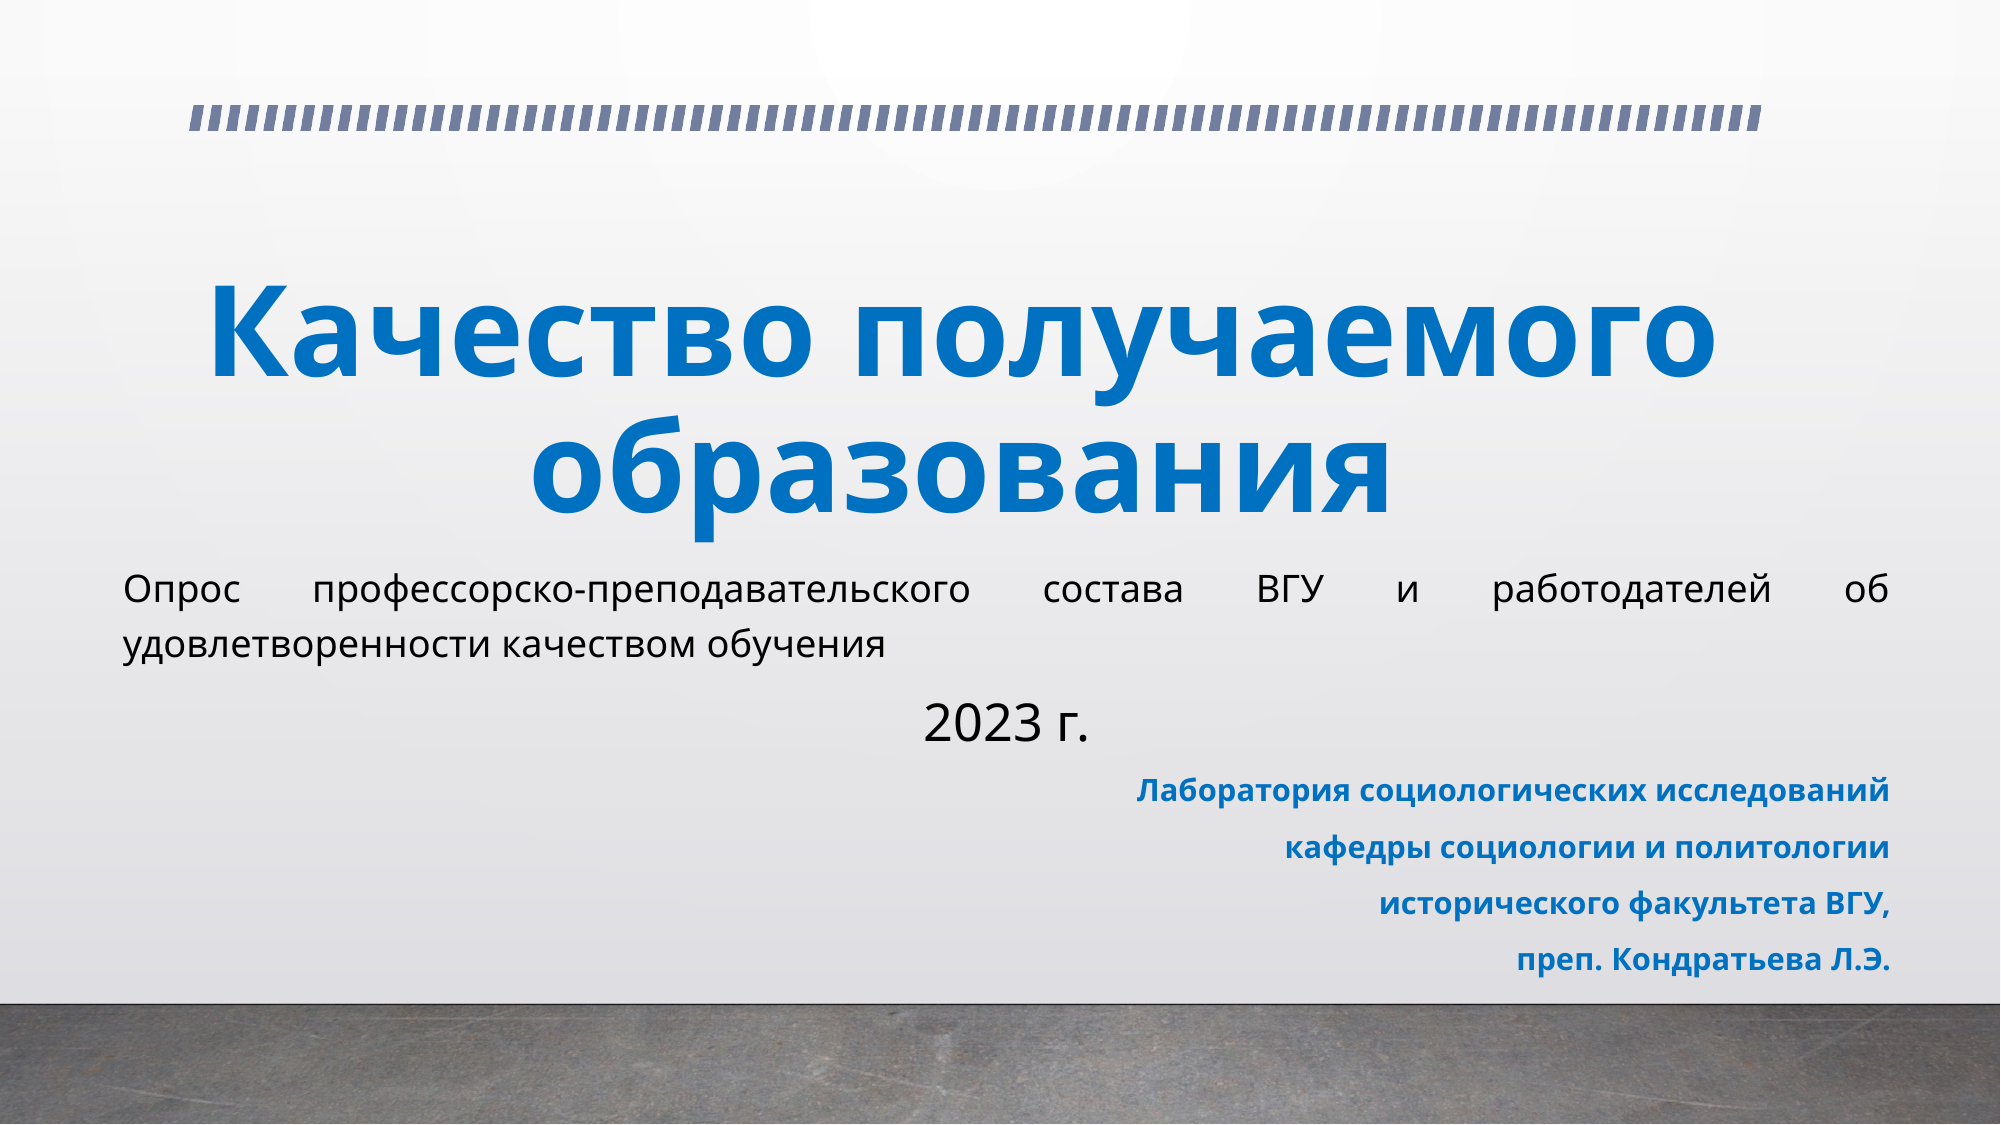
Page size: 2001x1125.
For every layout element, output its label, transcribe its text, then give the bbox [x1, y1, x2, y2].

title Качество получаемого образования [185, 155, 1741, 540]
subtitle Опрос профессорско-преподавательского состава ВГУ и работодателей об удовлетворенности качеством обучения 2023 г. Лаборатория социологических исследований кафедры социологии и политологии исторического факультета ВГУ, преп. Кондратьева Л.Э. [107, 540, 1907, 996]
picture [0, 1004, 2000, 1124]
